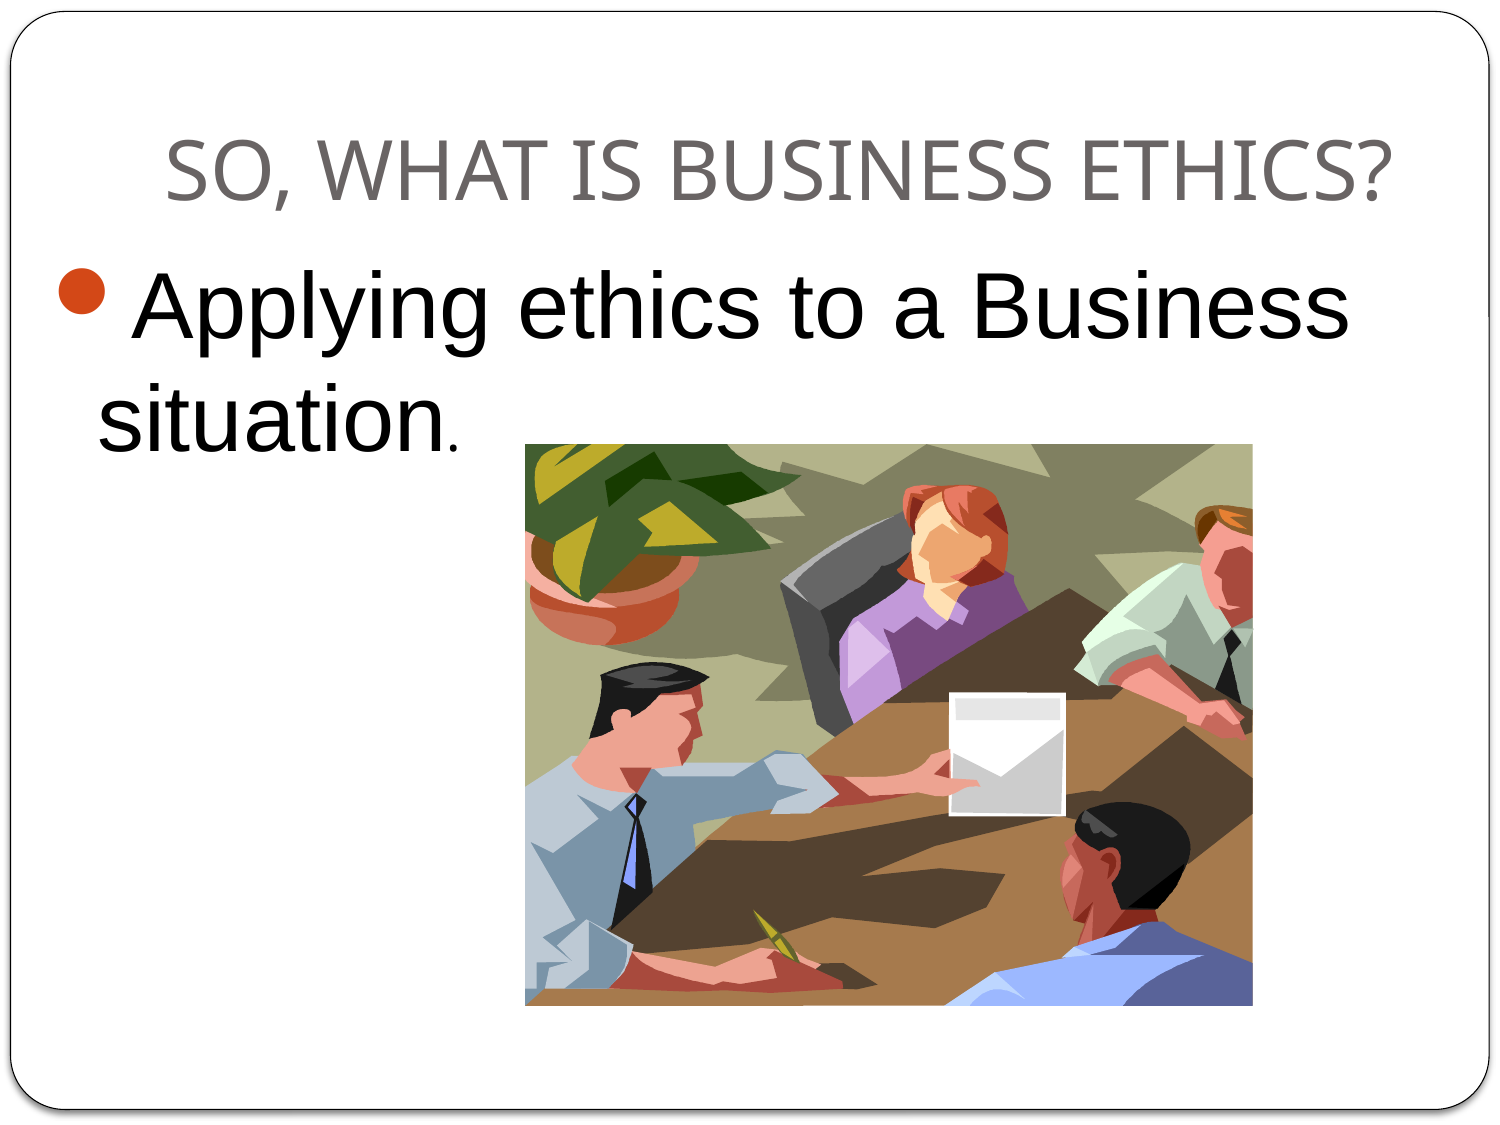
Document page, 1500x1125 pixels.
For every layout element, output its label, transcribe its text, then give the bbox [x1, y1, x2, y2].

title SO, WHAT IS BUSINESS ETHICS? [150, 45, 1425, 233]
picture [524, 437, 1263, 1013]
list Applying ethics to a Business situation. [37, 237, 1450, 988]
